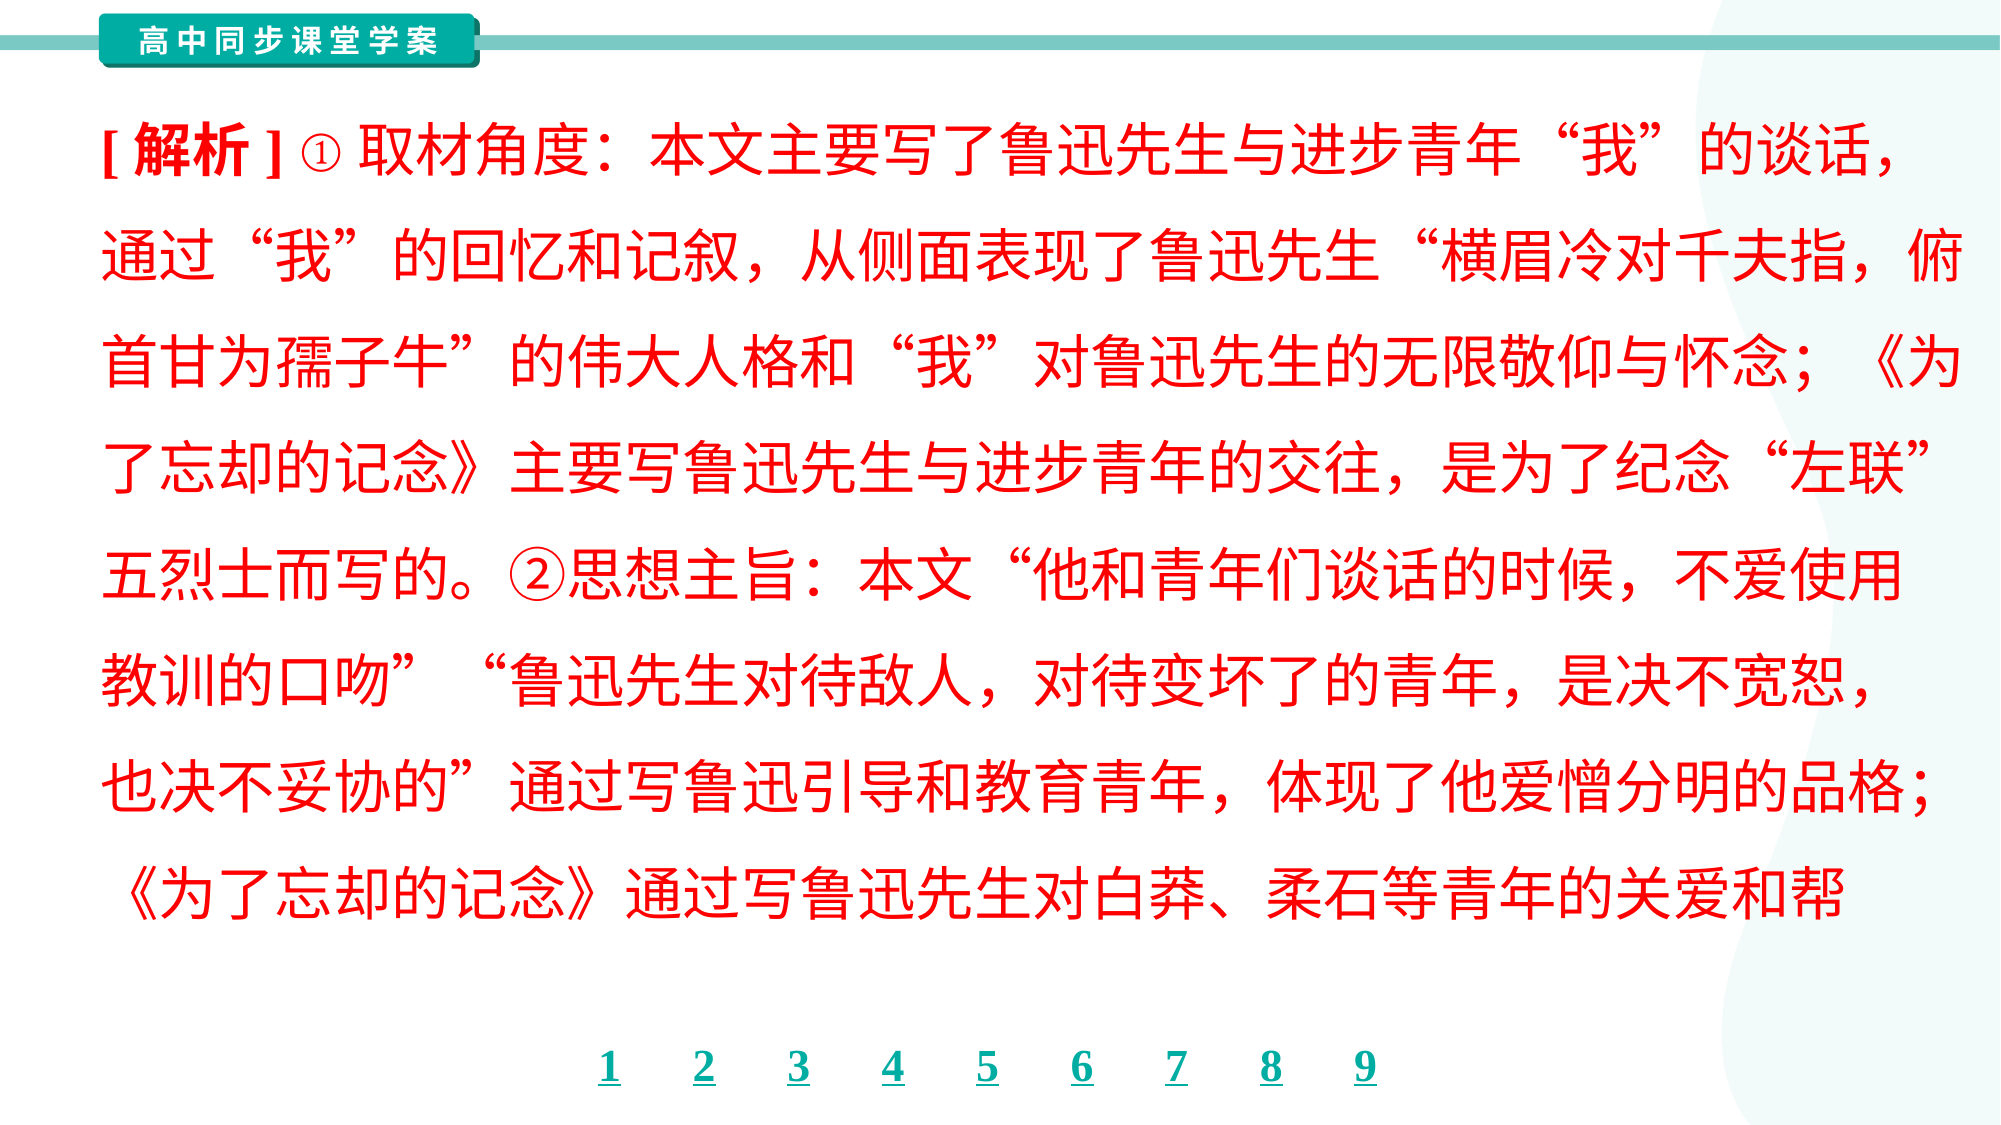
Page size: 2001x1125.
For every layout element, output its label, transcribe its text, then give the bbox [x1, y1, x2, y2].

picture [0, 0, 2000, 1125]
text_box [解析] ①取材角度：本文主要写了鲁迅先生与进步青年“我”的谈话， 通过“我”的回忆和记叙，从侧面表现了鲁迅先生“横眉冷对千夫指，俯 首甘为孺子牛”的伟大人格和“我”对鲁迅先生的无限敬仰与怀念；《为 了忘却的记念》主要写鲁迅先生与进步青年的交往，是为了纪念“左联” 五烈士而写的。②思想主旨：本文“他和青年们谈话的时候，不爱使用 教训的口吻”“鲁迅先生对待敌人，对待变坏了的青年，是决不宽恕， 也决不妥协的”通过写鲁迅引导和教育青年，体现了他爱憎分明的品格； 《为了忘却的记念》通过写鲁迅先生对白莽、柔石等青年的关爱和帮 [100, 76, 1899, 927]
